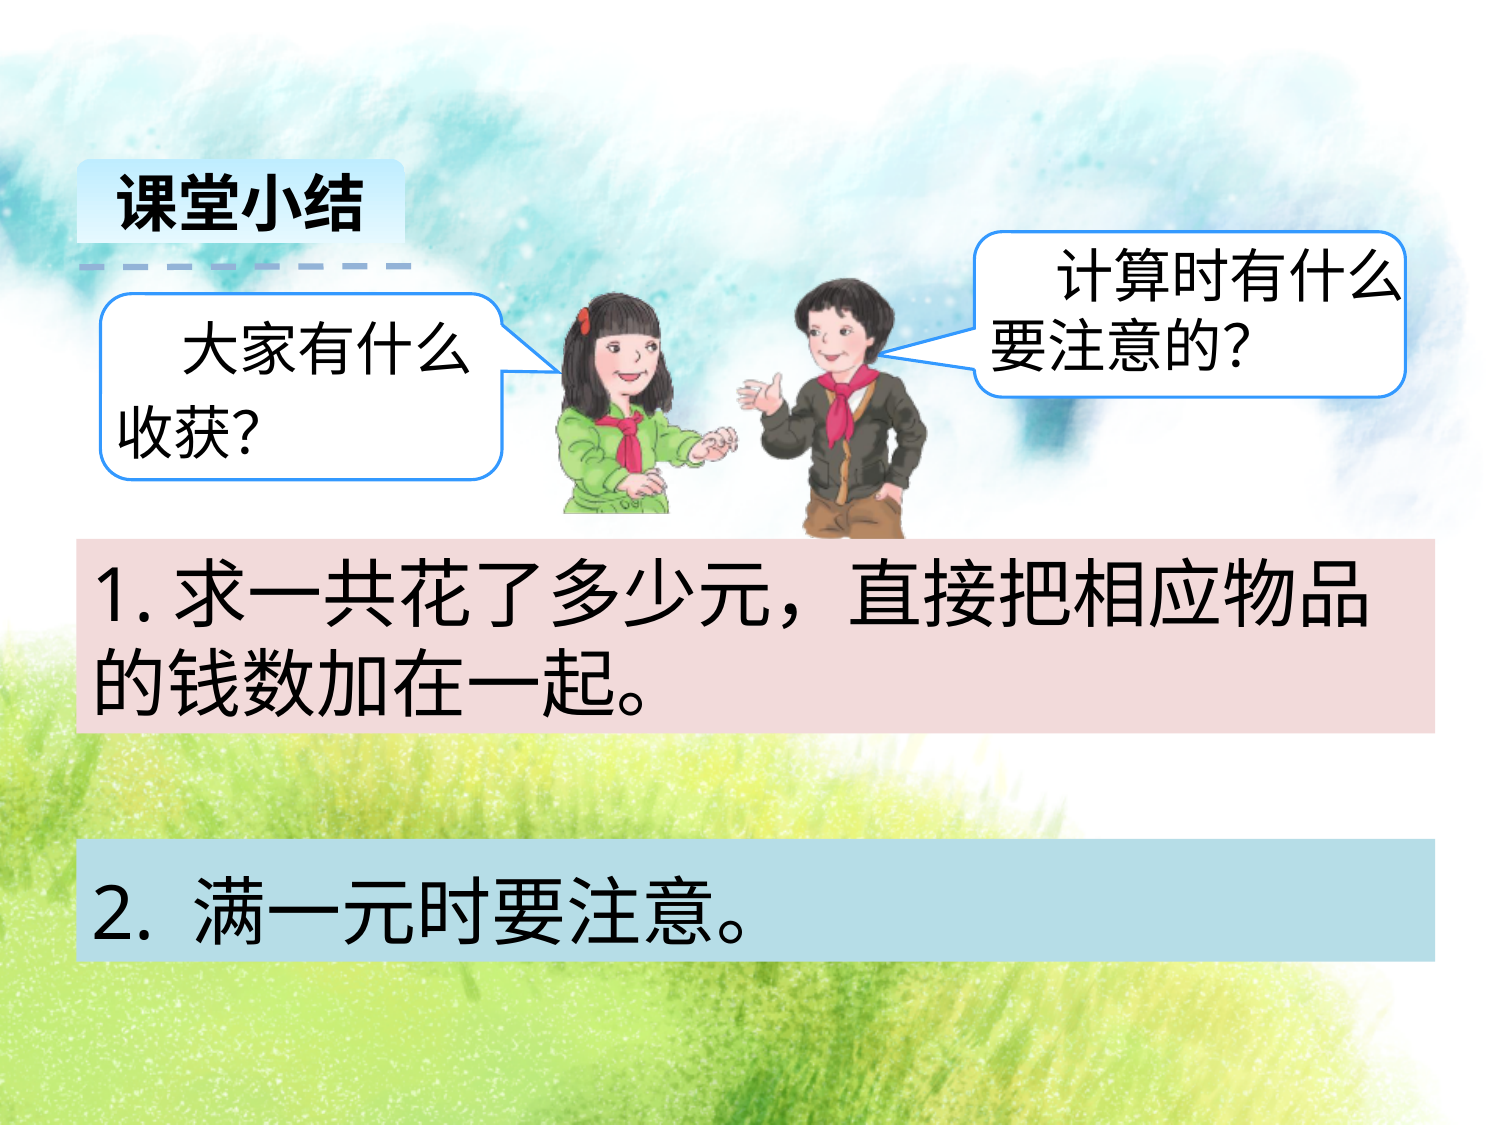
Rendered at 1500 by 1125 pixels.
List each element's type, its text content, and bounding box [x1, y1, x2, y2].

text_box 1.求一共花了多少元，直接把相应物品的钱数加在一起。 [76, 538, 1436, 734]
picture [0, 0, 1500, 1125]
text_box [974, 231, 1424, 398]
text_box 2. 满一元时要注意。 [76, 838, 1436, 962]
text_box 课堂小结 [76, 158, 405, 244]
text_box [100, 290, 514, 480]
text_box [537, 255, 940, 563]
